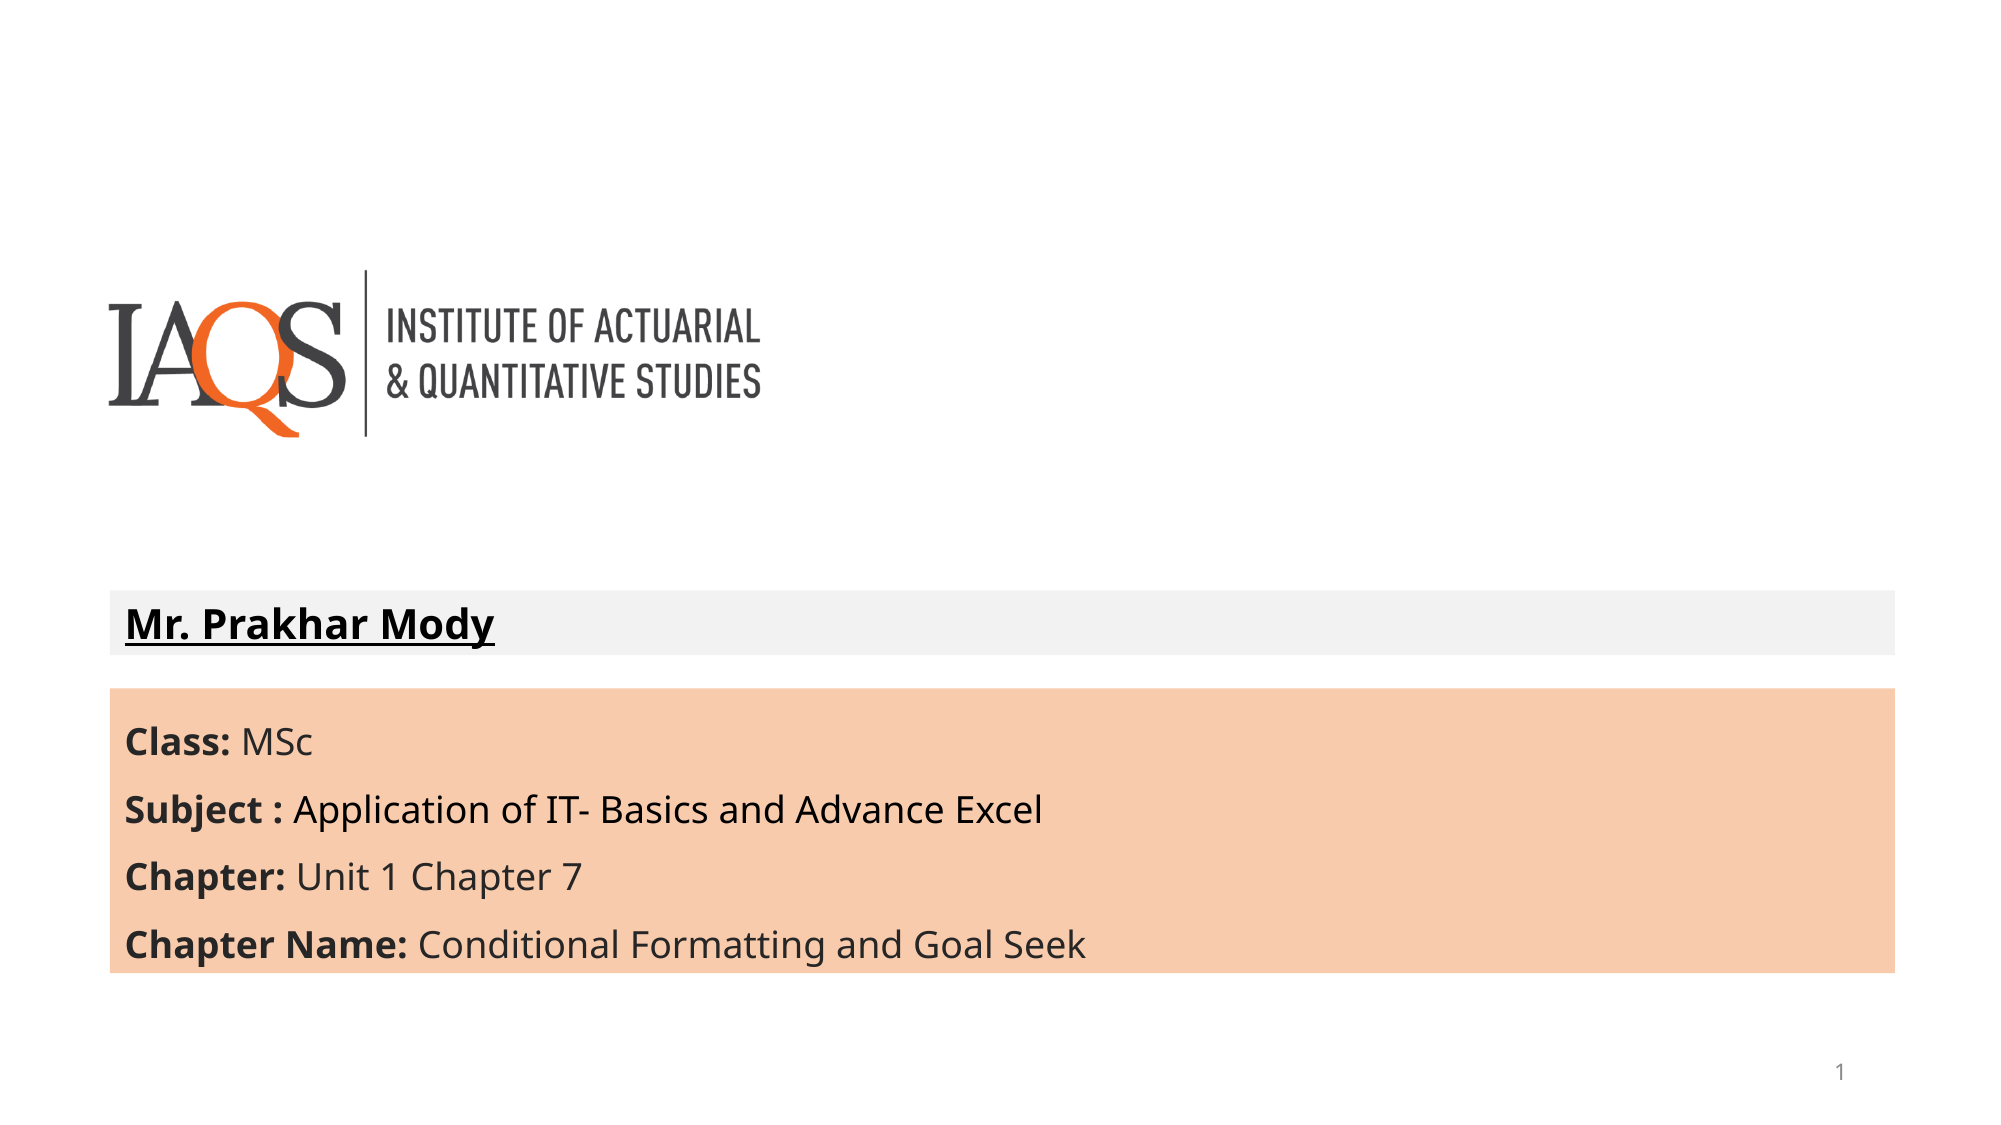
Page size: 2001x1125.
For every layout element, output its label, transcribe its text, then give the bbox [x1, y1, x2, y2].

text_box Class: MSc Subject : Application of IT- Basics and Advance Excel Chapter: Unit 1 Chapter 7 Chapter Name: Conditional Formatting and Goal Seek [109, 688, 1895, 974]
picture [67, 261, 801, 446]
text_box Mr. Prakhar Mody [109, 590, 1895, 656]
slide_number 1 [1412, 1042, 1863, 1103]
